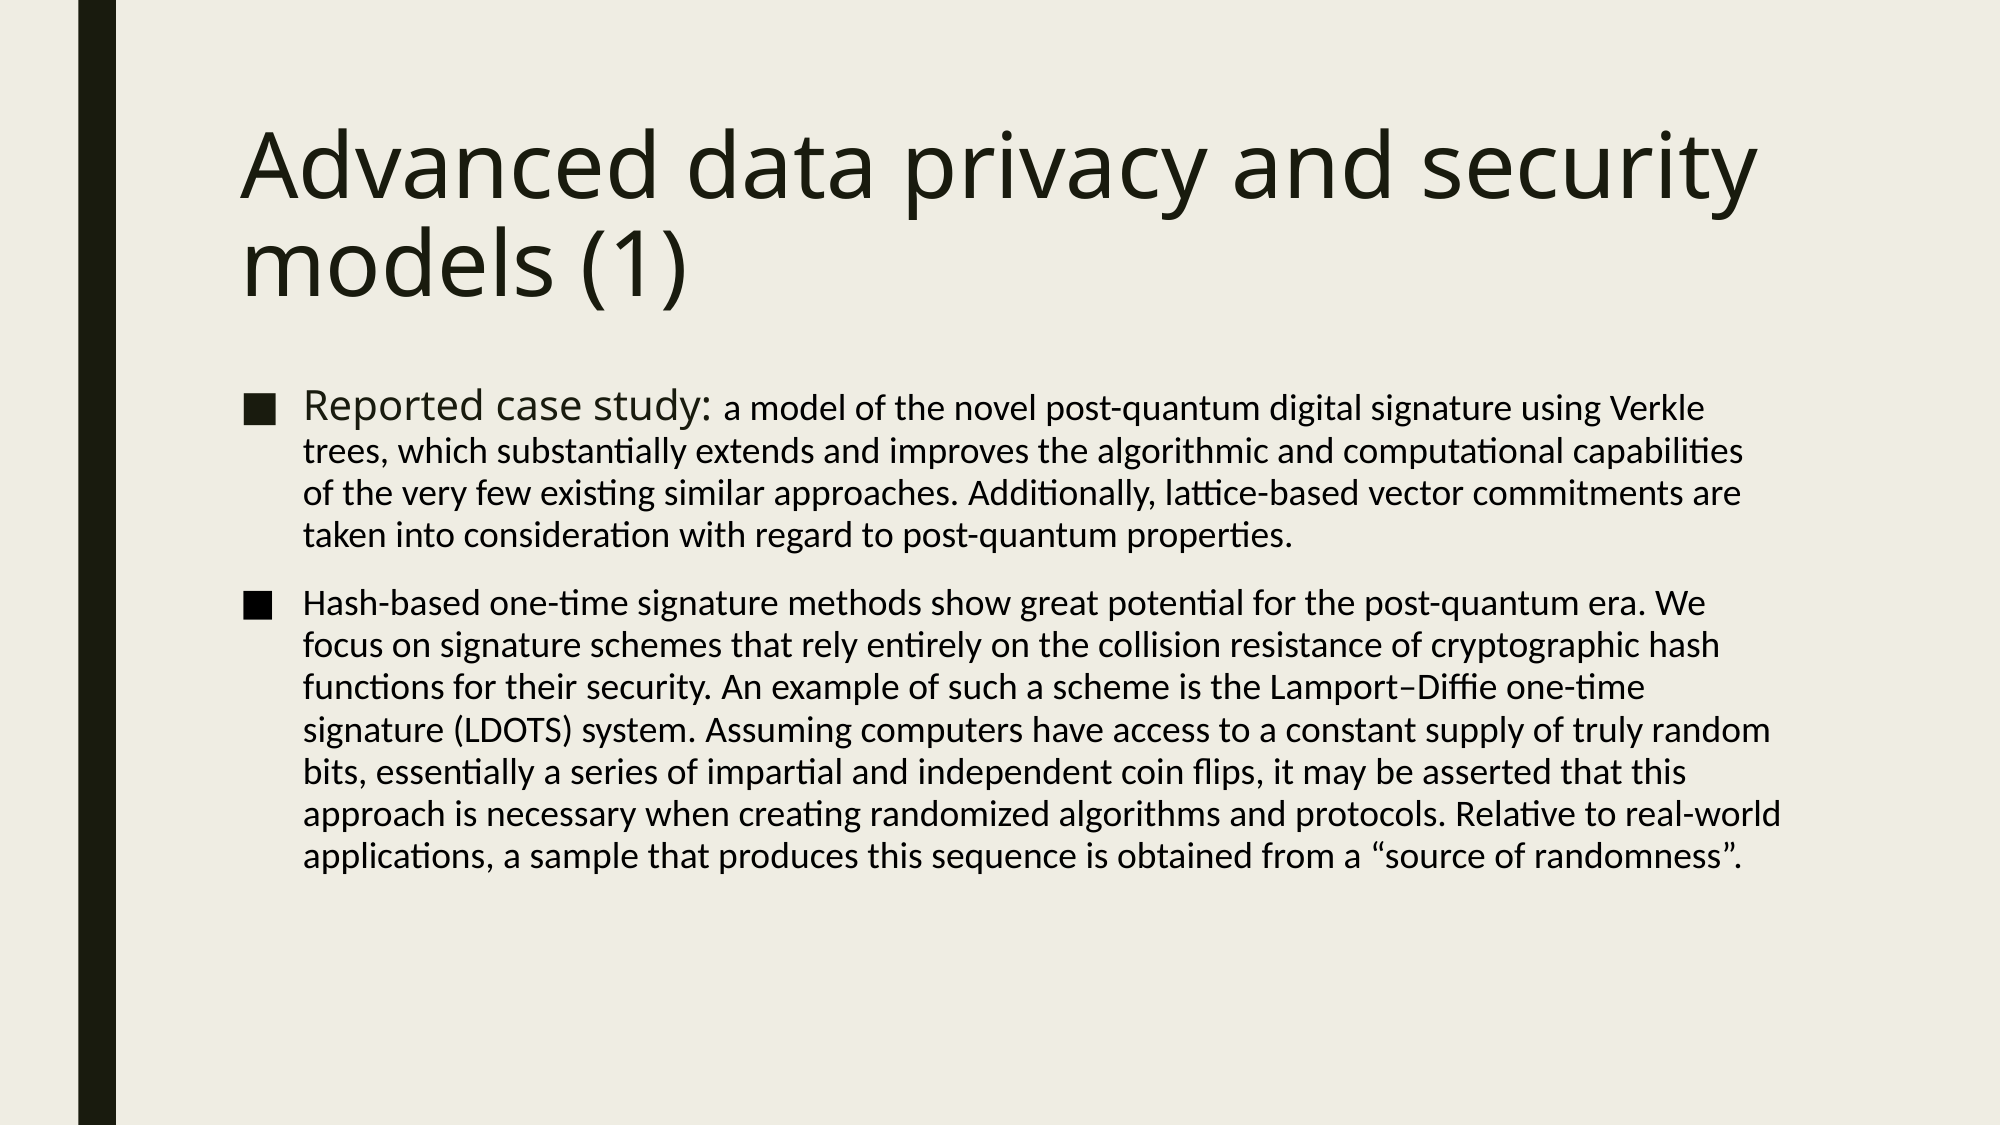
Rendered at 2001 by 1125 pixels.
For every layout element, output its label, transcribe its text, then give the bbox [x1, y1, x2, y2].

list Reported case study: a model of the novel post-quantum digital signature using Verkle trees, which substantially extends and improves the algorithmic and computational capabilities of the very few existing similar approaches. Additionally, lattice-based vector commitments are taken into consideration with regard to post-quantum properties. Hash-based one-time signature methods show great potential for the post-quantum era. We focus on signature schemes that rely entirely on the collision resistance of cryptographic hash functions for their security. An example of such a scheme is the Lamport–Diffie one-time signature (LDOTS) system. Assuming computers have access to a constant supply of truly random bits, essentially a series of impartial and independent coin flips, it may be asserted that this approach is necessary when creating randomized algorithms and protocols. Relative to real-world applications, a sample that produces this sequence is obtained from a “source of randomness”. [225, 375, 1800, 963]
title Advanced data privacy and security models (1) [225, 112, 1800, 357]
